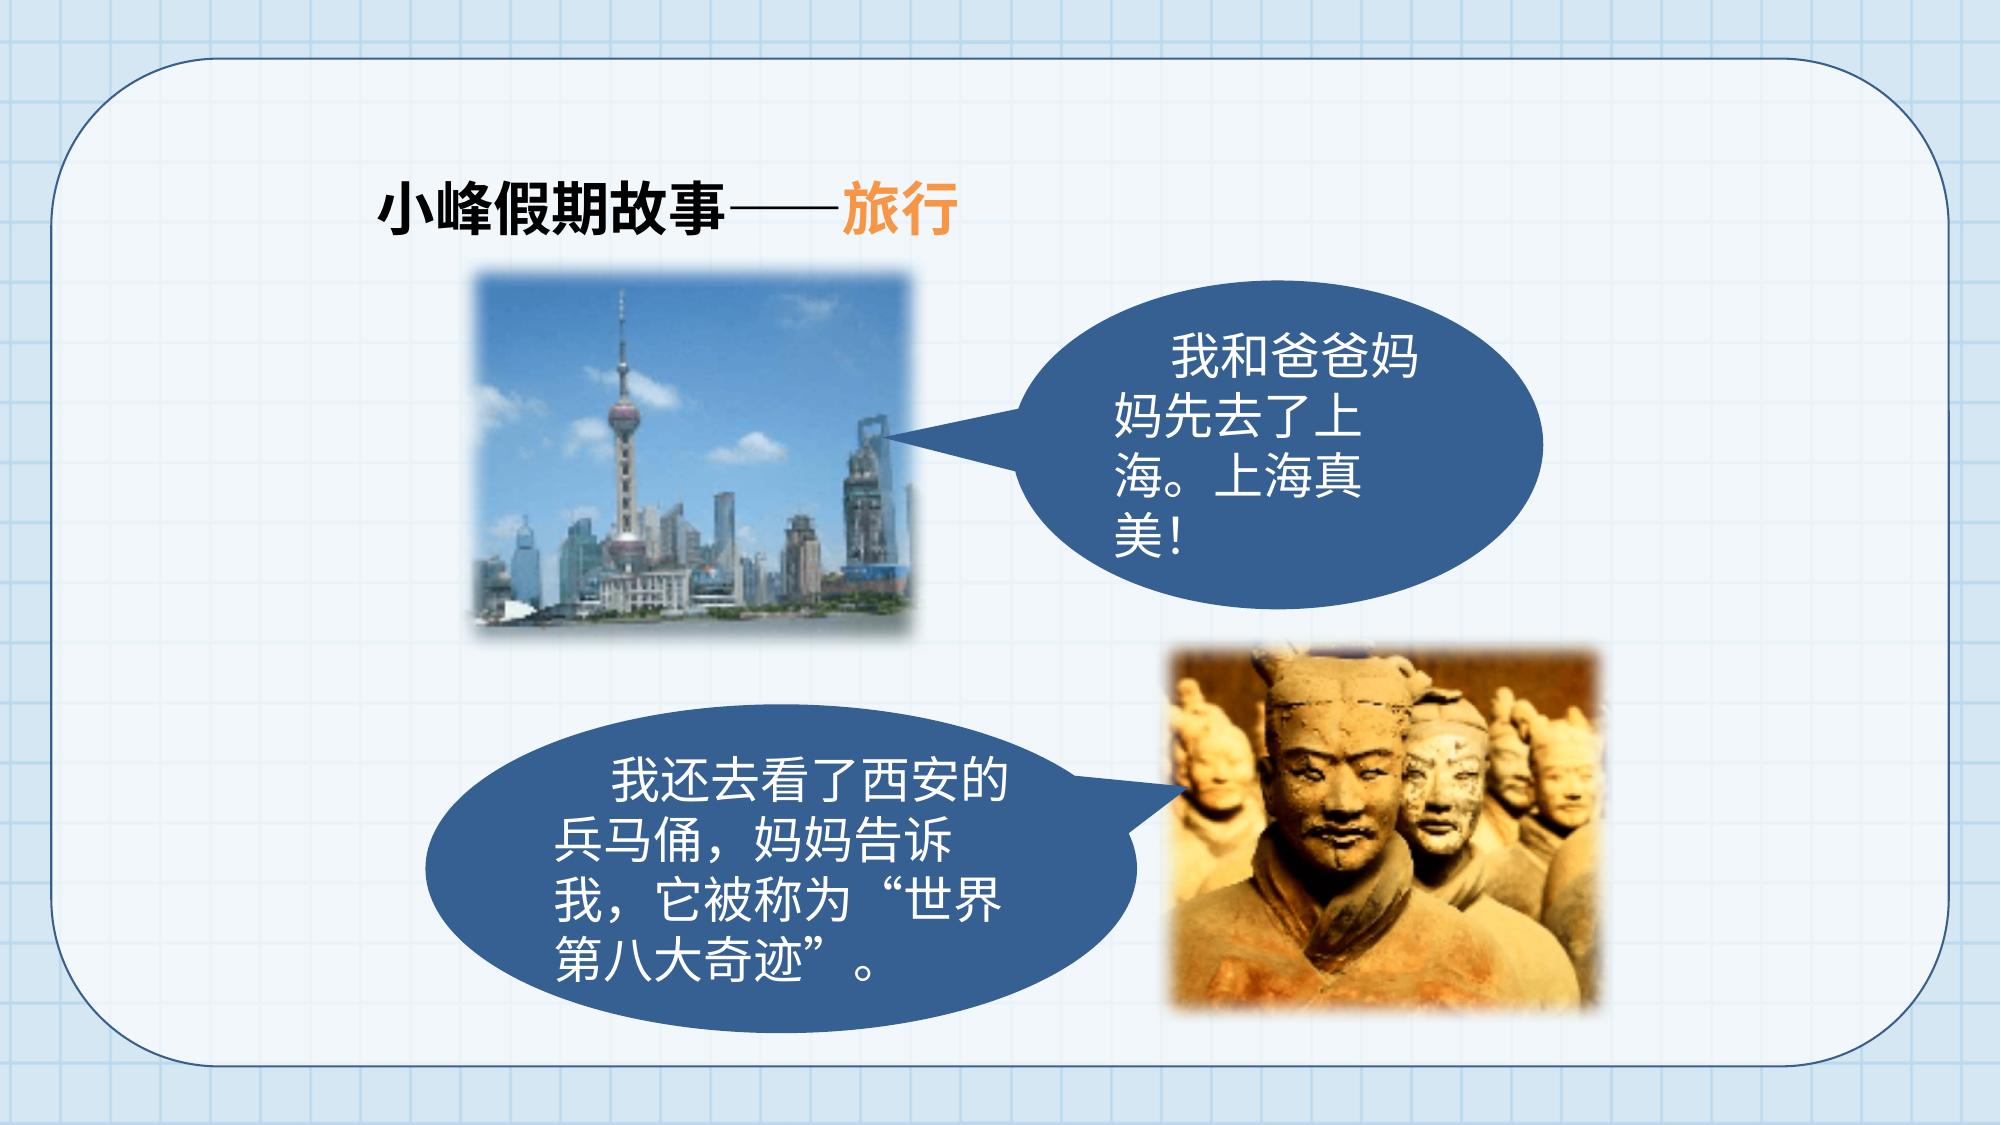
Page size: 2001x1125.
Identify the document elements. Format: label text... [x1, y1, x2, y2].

text_box 我和爸爸妈妈先去了上海。上海真美！ [930, 280, 1544, 610]
text_box 我还去看了西安的兵马俑，妈妈告诉我，它被称为“世界第八大奇迹”。 [425, 704, 1153, 1034]
text_box 小峰假期故事——旅行 [362, 164, 1054, 250]
picture [0, 0, 2000, 1125]
